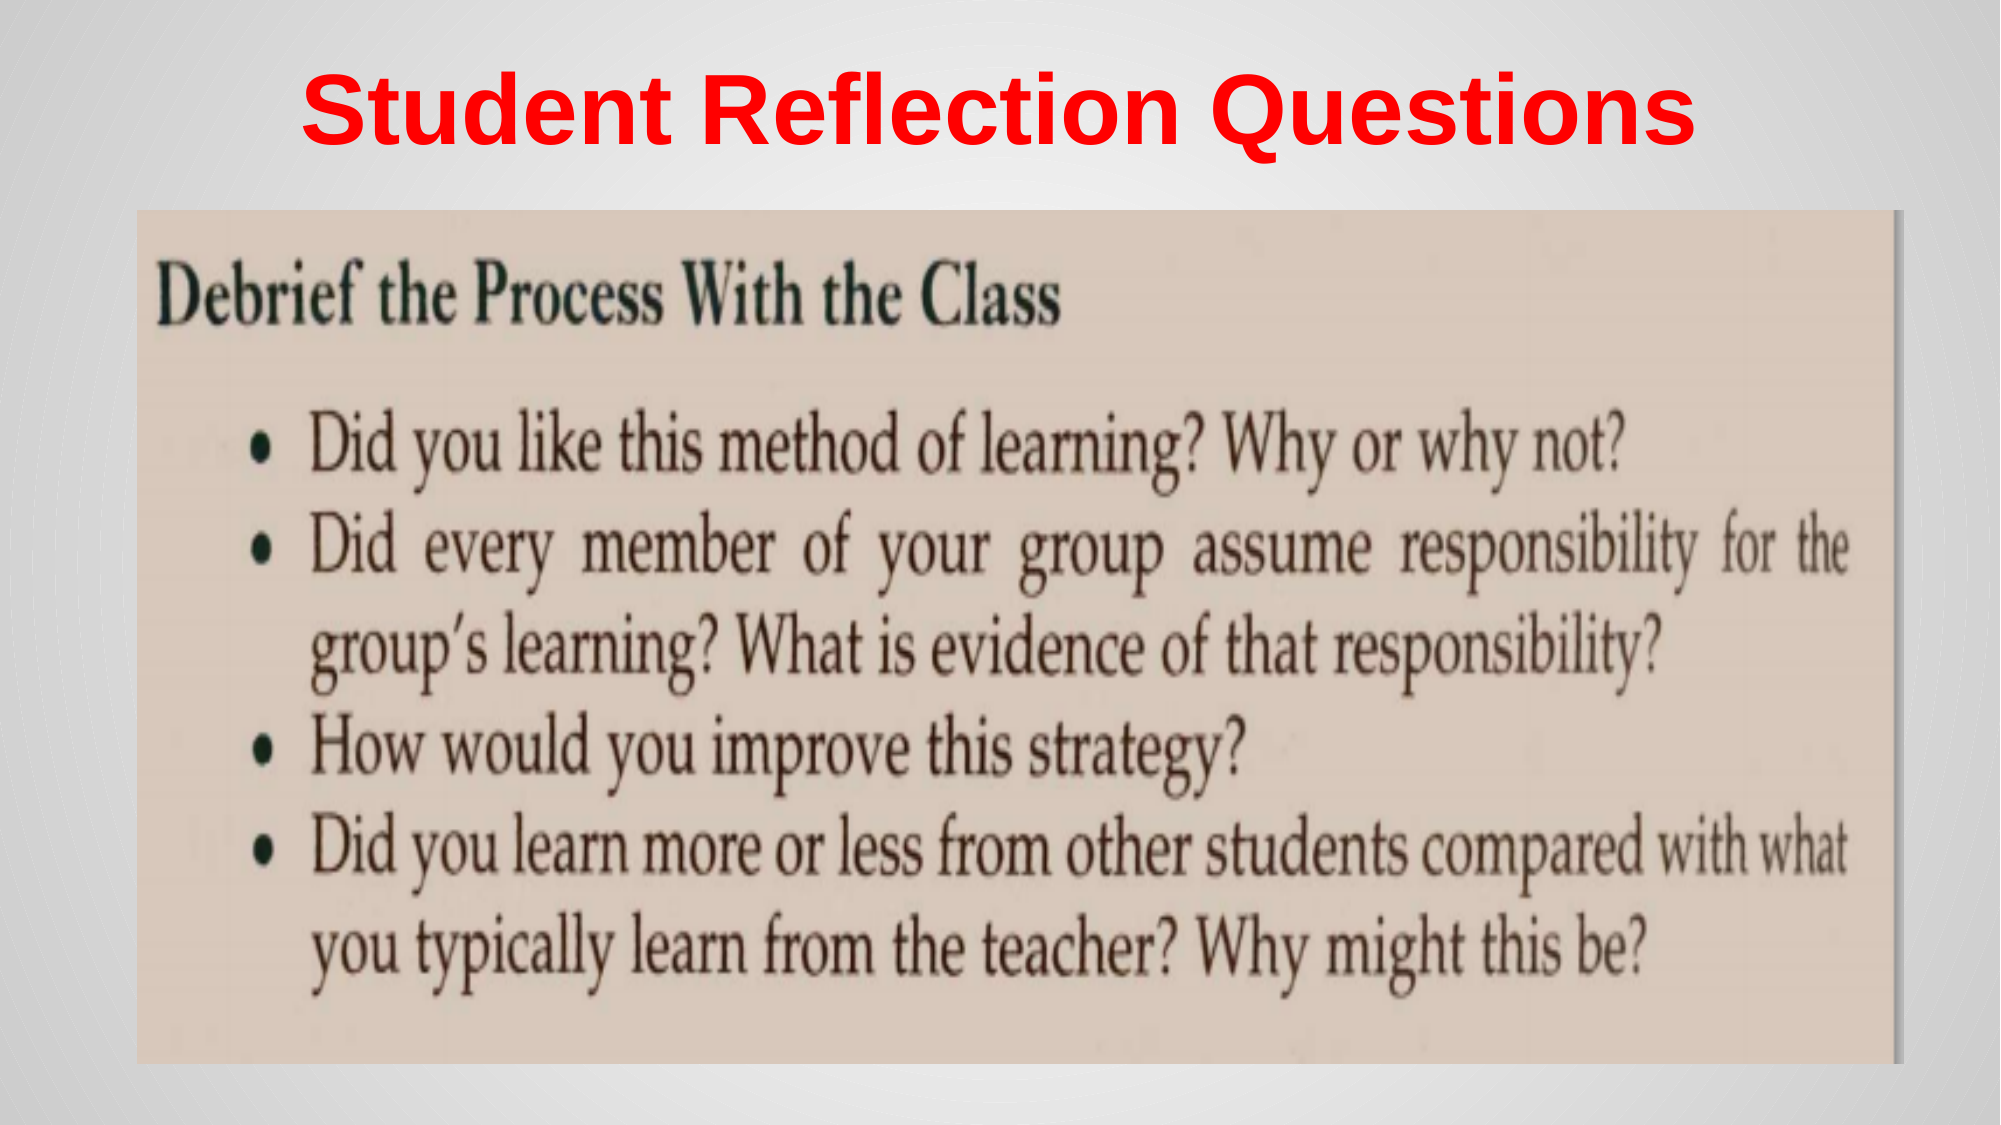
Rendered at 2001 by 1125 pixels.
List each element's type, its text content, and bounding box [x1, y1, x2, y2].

picture [137, 210, 1904, 1064]
text_box Student Reflection Questions [43, 29, 1956, 173]
